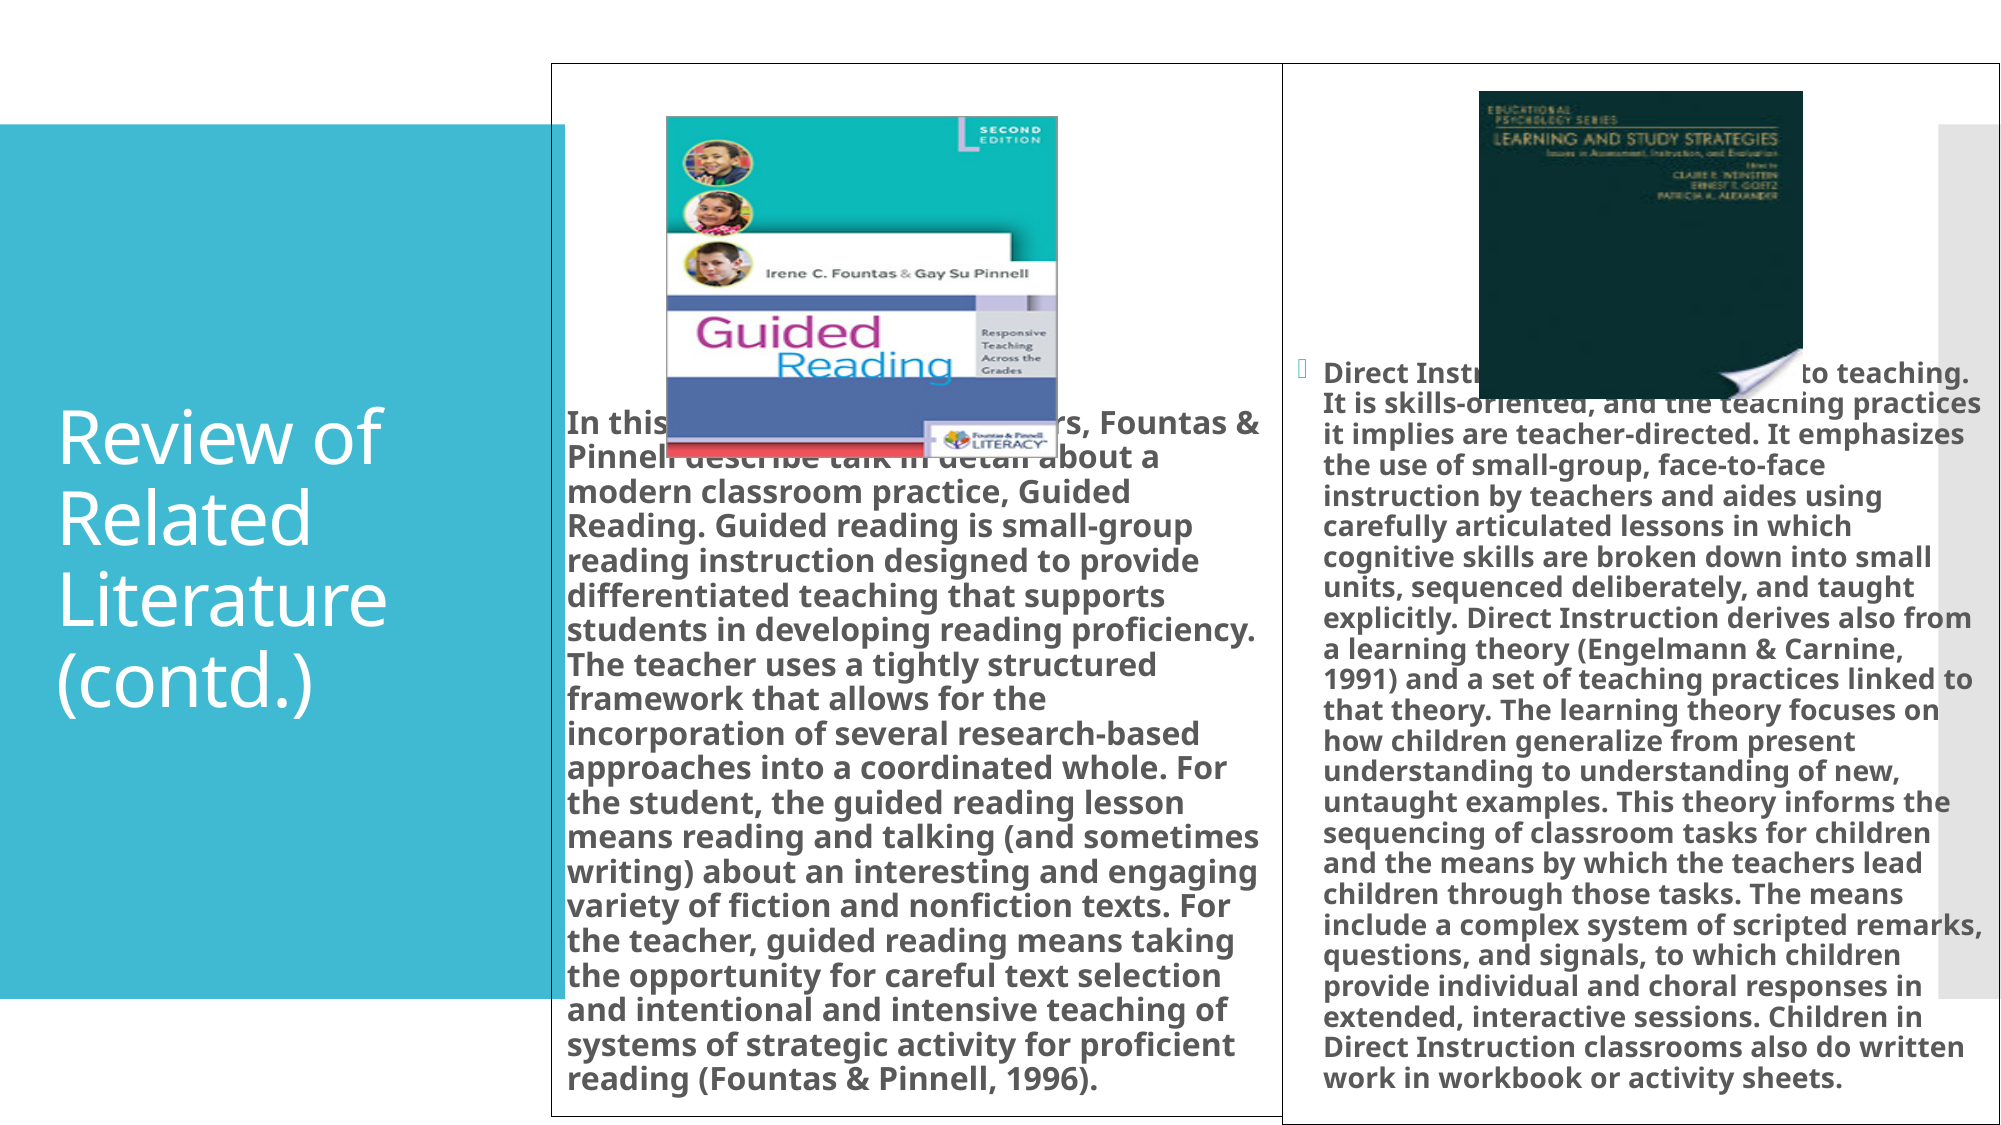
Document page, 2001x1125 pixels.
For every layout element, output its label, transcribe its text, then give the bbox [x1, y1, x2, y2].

title Review of Related Literature (contd.) [41, 184, 525, 940]
list Direct Instruction is an approach to teaching. It is skills-oriented, and the teaching practices it implies are teacher-directed. It emphasizes the use of small-group, face-to-face instruction by teachers and aides using carefully articulated lessons in which cognitive skills are broken down into small units, sequenced deliberately, and taught explicitly. Direct Instruction derives also from a learning theory (Engelmann & Carnine, 1991) and a set of teaching practices linked to that theory. The learning theory focuses on how children generalize from present understanding to understanding of new, untaught examples. This theory informs the sequencing of classroom tasks for children and the means by which the teachers lead children through those tasks. The means include a complex system of scripted remarks, questions, and signals, to which children provide individual and choral responses in extended, interactive sessions. Children in Direct Instruction classrooms also do written work in workbook or activity sheets. [1282, 63, 2000, 1125]
picture [1479, 90, 1803, 400]
picture [666, 116, 1059, 459]
list In this book, education pioneers, Fountas & Pinnell describe talk in detail about a modern classroom practice, Guided Reading. Guided reading is small-group reading instruction designed to provide differentiated teaching that supports students in developing reading proficiency. The teacher uses a tightly structured framework that allows for the incorporation of several research-based approaches into a coordinated whole. For the student, the guided reading lesson means reading and talking (and sometimes writing) about an interesting and engaging variety of fiction and nonfiction texts. For the teacher, guided reading means taking the opportunity for careful text selection and intentional and intensive teaching of systems of strategic activity for proficient reading (Fountas & Pinnell, 1996). [551, 63, 1282, 1117]
